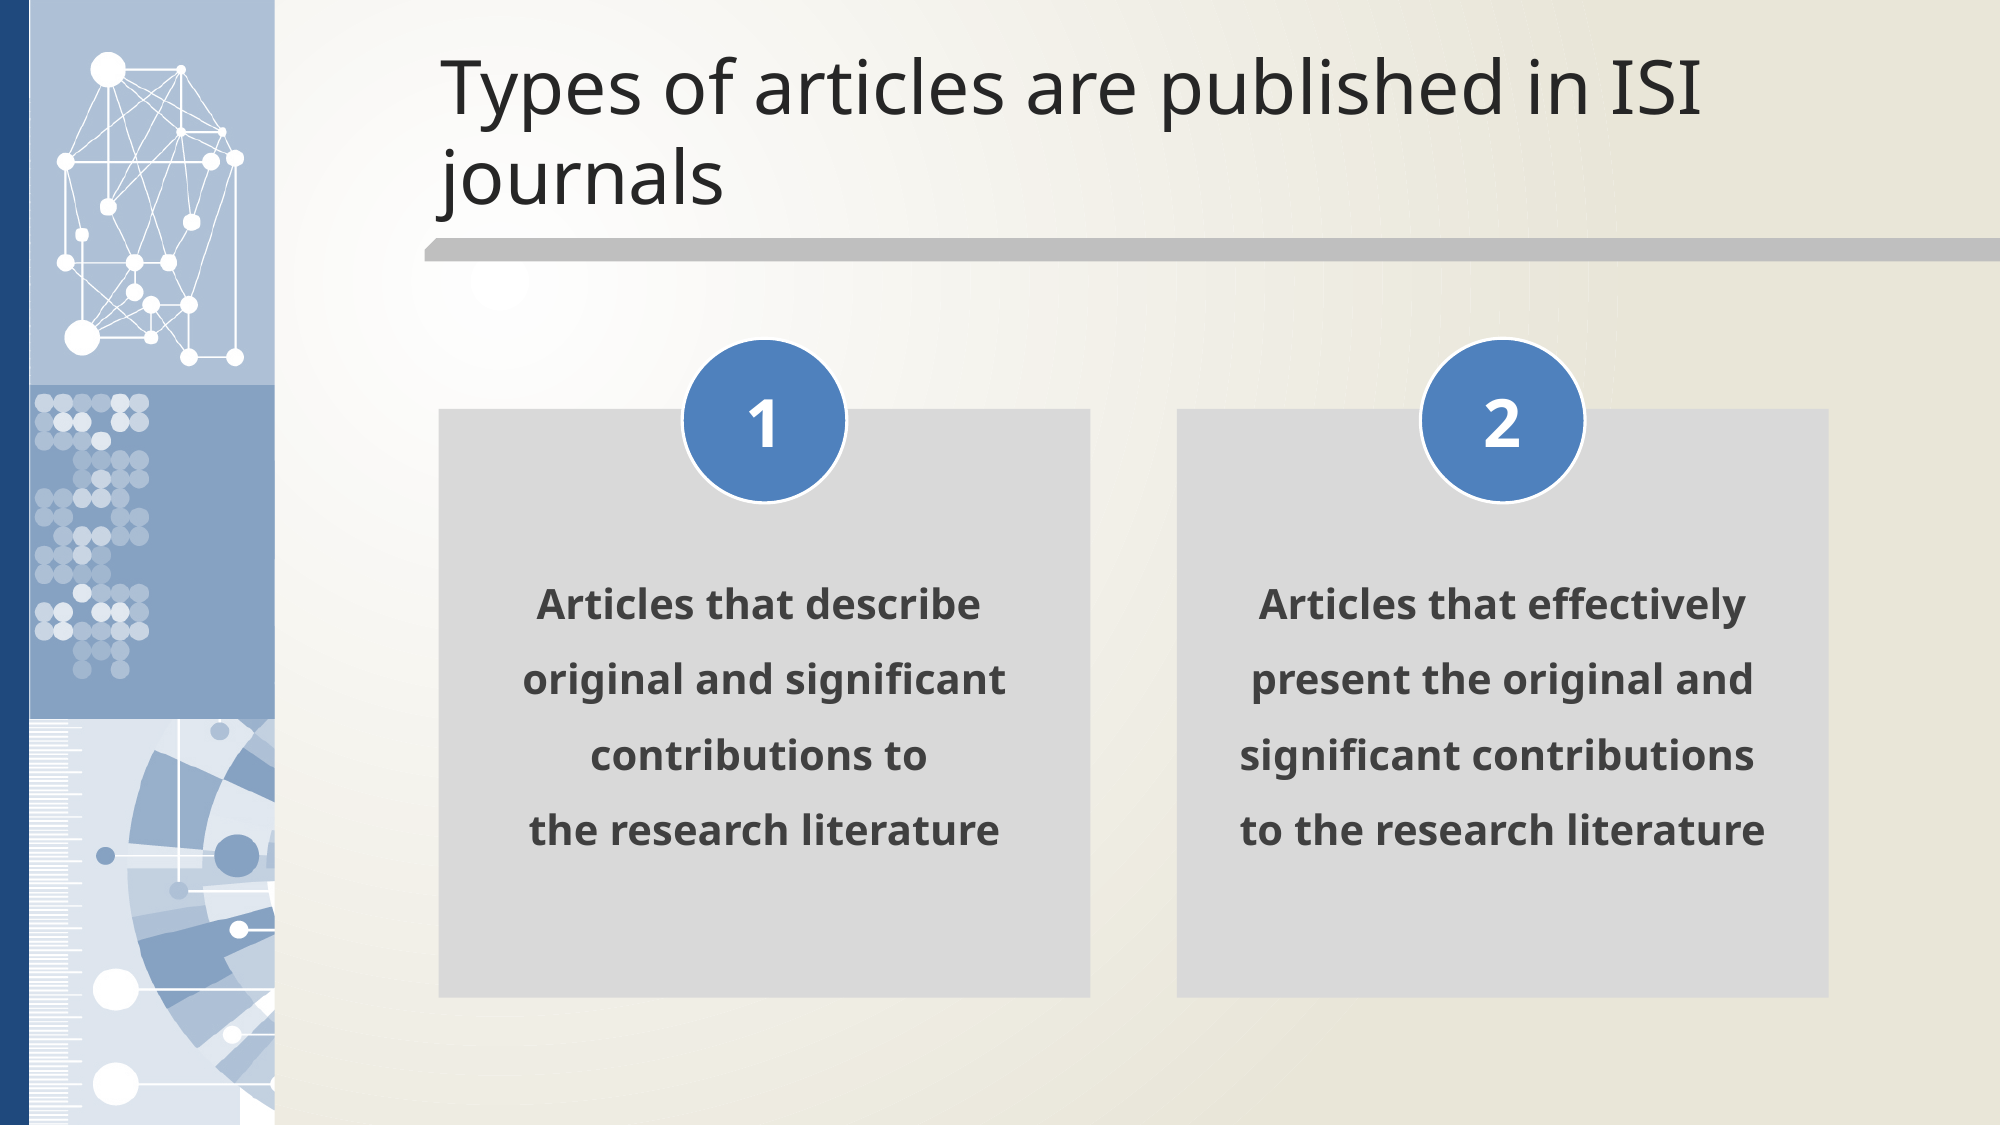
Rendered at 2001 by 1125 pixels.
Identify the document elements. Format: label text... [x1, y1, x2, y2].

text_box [438, 337, 1091, 998]
title Types of articles are published in ISI journals [425, 31, 1888, 242]
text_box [1176, 337, 1829, 998]
